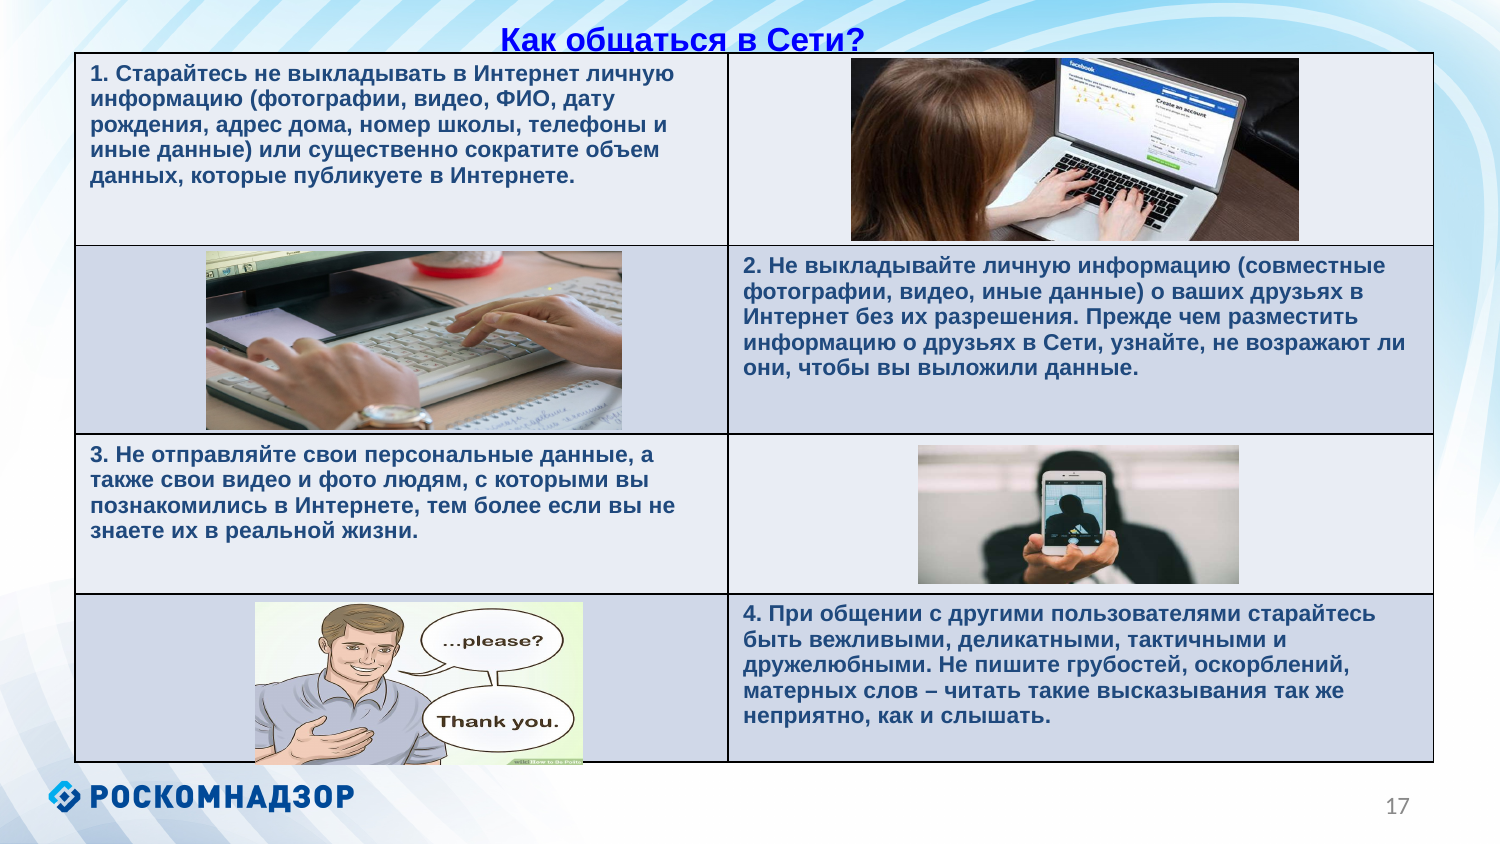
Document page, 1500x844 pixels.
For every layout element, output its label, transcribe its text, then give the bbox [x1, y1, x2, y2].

table_header 1. Старайтесь не выкладывать в Интернет личную информацию (фотографии, видео, ФИО, дату рождения, адрес дома, номер школы, телефоны и иные данные) или существенно сократите объем данных, которые публикуете в Интернете. [76, 54, 727, 245]
text_box 17 [1074, 782, 1425, 828]
table_header [729, 54, 1433, 245]
table_cell 4. При общении с другими пользователями старайтесь быть вежливыми, деликатными, тактичными и дружелюбными. Не пишите грубостей, оскорблений, матерных слов – читать такие высказывания так же неприятно, как и слышать. [729, 595, 1433, 761]
table_cell 3. Не отправляйте свои персональные данные, а также свои видео и фото людям, с которыми вы познакомились в Интернете, тем более если вы не знаете их в реальной жизни. [76, 435, 727, 593]
table_cell [76, 246, 727, 433]
table_cell 2. Не выкладывайте личную информацию (совместные фотографии, видео, иные данные) о ваших друзьях в Интернет без их разрешения. Прежде чем разместить информацию о друзьях в Сети, узнайте, не возражают ли они, чтобы вы выложили данные. [729, 246, 1433, 433]
table_cell [729, 435, 1433, 593]
table_cell [76, 595, 727, 761]
picture [0, 0, 1500, 844]
list Как общаться в Сети? [56, 18, 1452, 59]
